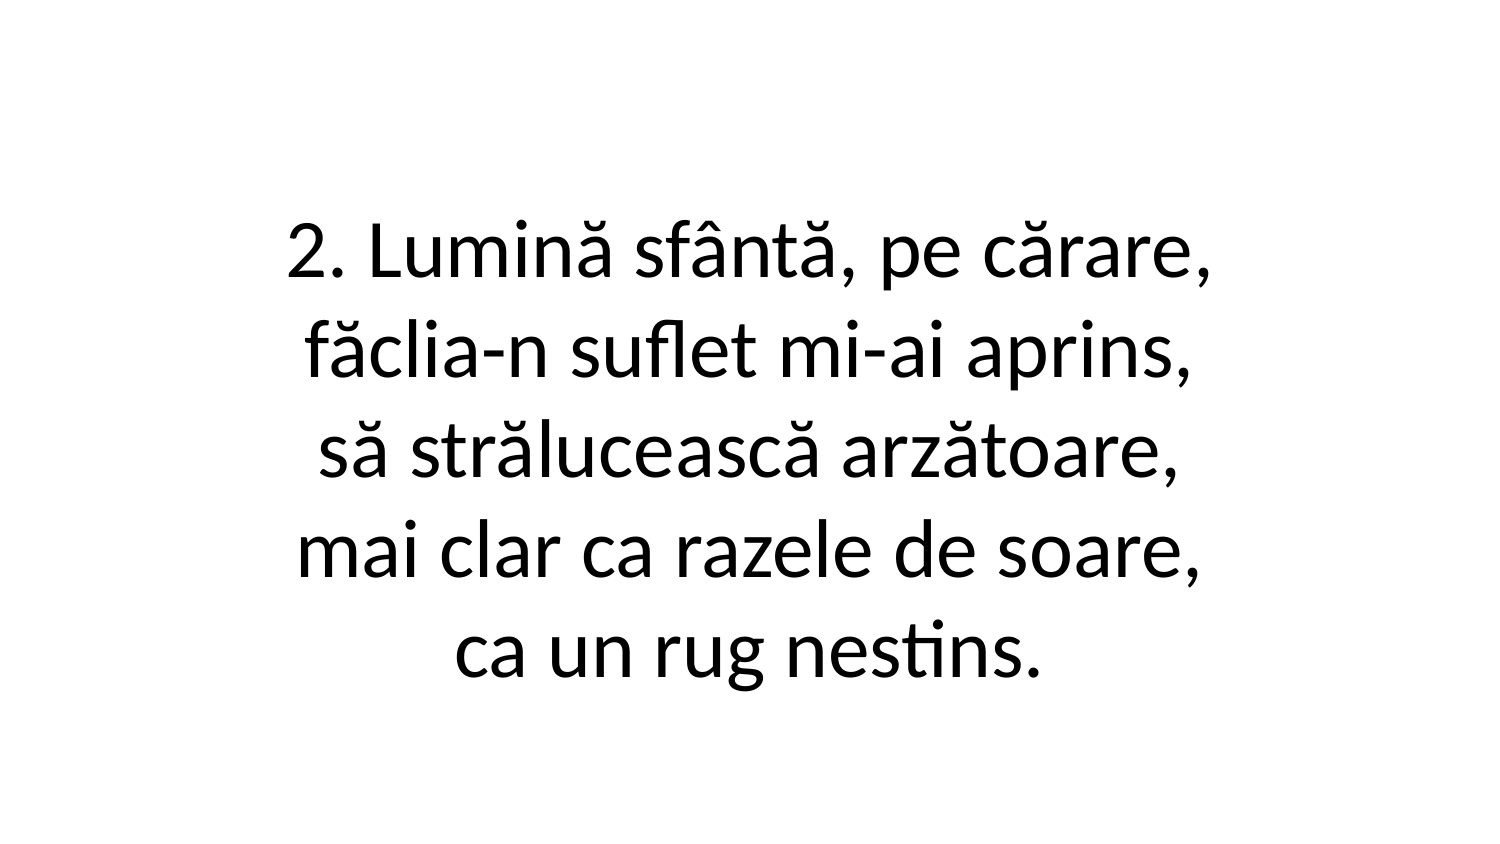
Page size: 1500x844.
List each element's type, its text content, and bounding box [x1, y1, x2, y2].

text_box 2. Lumină sfântă, pe cărare, făclia-n suflet mi-ai aprins, să strălucească arzătoare, mai clar ca razele de soare, ca un rug nestins. [270, 142, 1230, 702]
